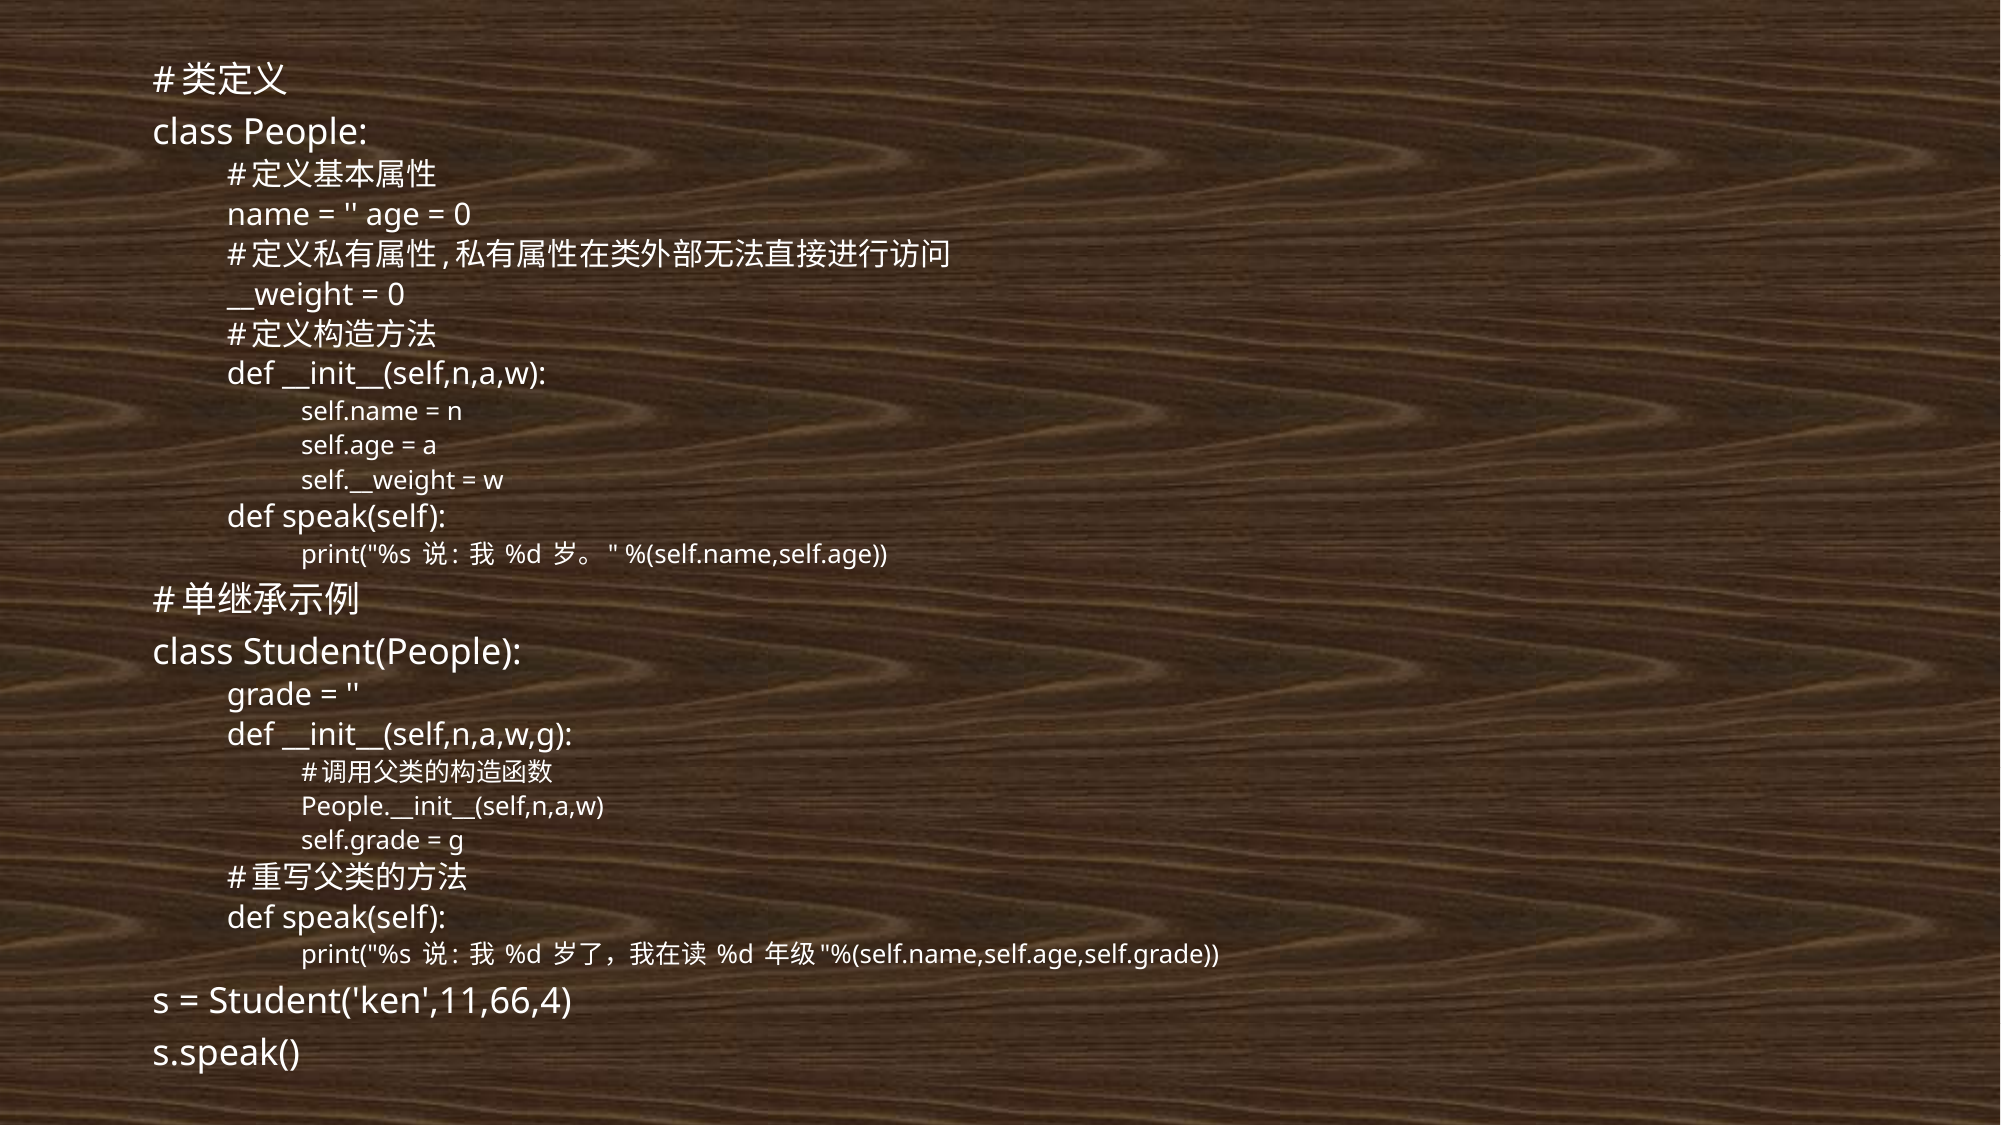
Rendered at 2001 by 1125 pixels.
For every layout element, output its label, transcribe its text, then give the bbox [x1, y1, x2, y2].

list #类定义 class People: #定义基本属性 name = '' age = 0 #定义私有属性,私有属性在类外部无法直接进行访问 __weight = 0 #定义构造方法 def __init__(self,n,a,w): self.name = n self.age = a self.__weight = w def speak(self): print("%s 说: 我 %d 岁。" %(self.name,self.age)) #单继承示例 class Student(People): grade = '' def __init__(self,n,a,w,g): #调用父类的构造函数 People.__init__(self,n,a,w) self.grade = g #重写父类的方法 def speak(self): print("%s 说: 我 %d 岁了，我在读 %d 年级"%(self.name,self.age,self.grade)) s = Student('ken',11,66,4) s.speak() [137, 54, 1863, 1095]
picture [0, 0, 2001, 1125]
